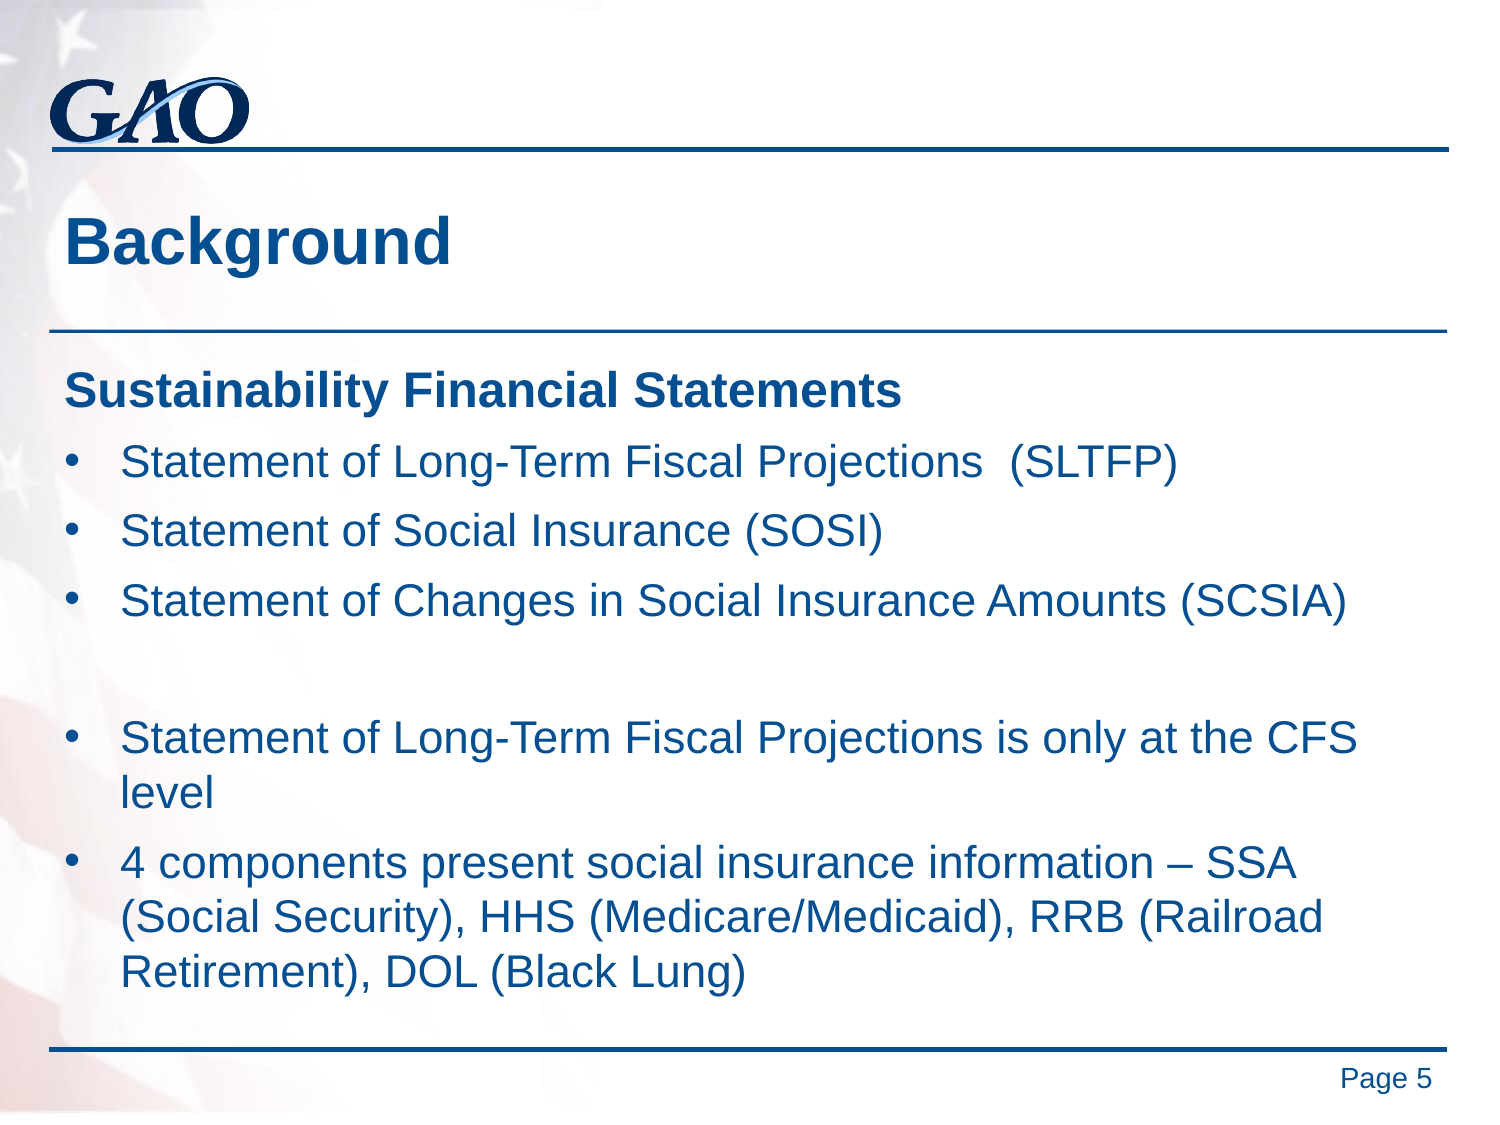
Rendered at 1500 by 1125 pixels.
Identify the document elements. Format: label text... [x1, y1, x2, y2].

picture [0, 0, 1500, 1125]
title Background [49, 162, 1447, 313]
slide_number Page 5 [1097, 1050, 1448, 1103]
list Sustainability Financial Statements Statement of Long-Term Fiscal Projections (SLTFP) Statement of Social Insurance (SOSI) Statement of Changes in Social Insurance Amounts (SCSIA) Statement of Long-Term Fiscal Projections is only at the CFS level 4 components present social insurance information – SSA (Social Security), HHS (Medicare/Medicaid), RRB (Railroad Retirement), DOL (Black Lung) [49, 350, 1451, 1051]
